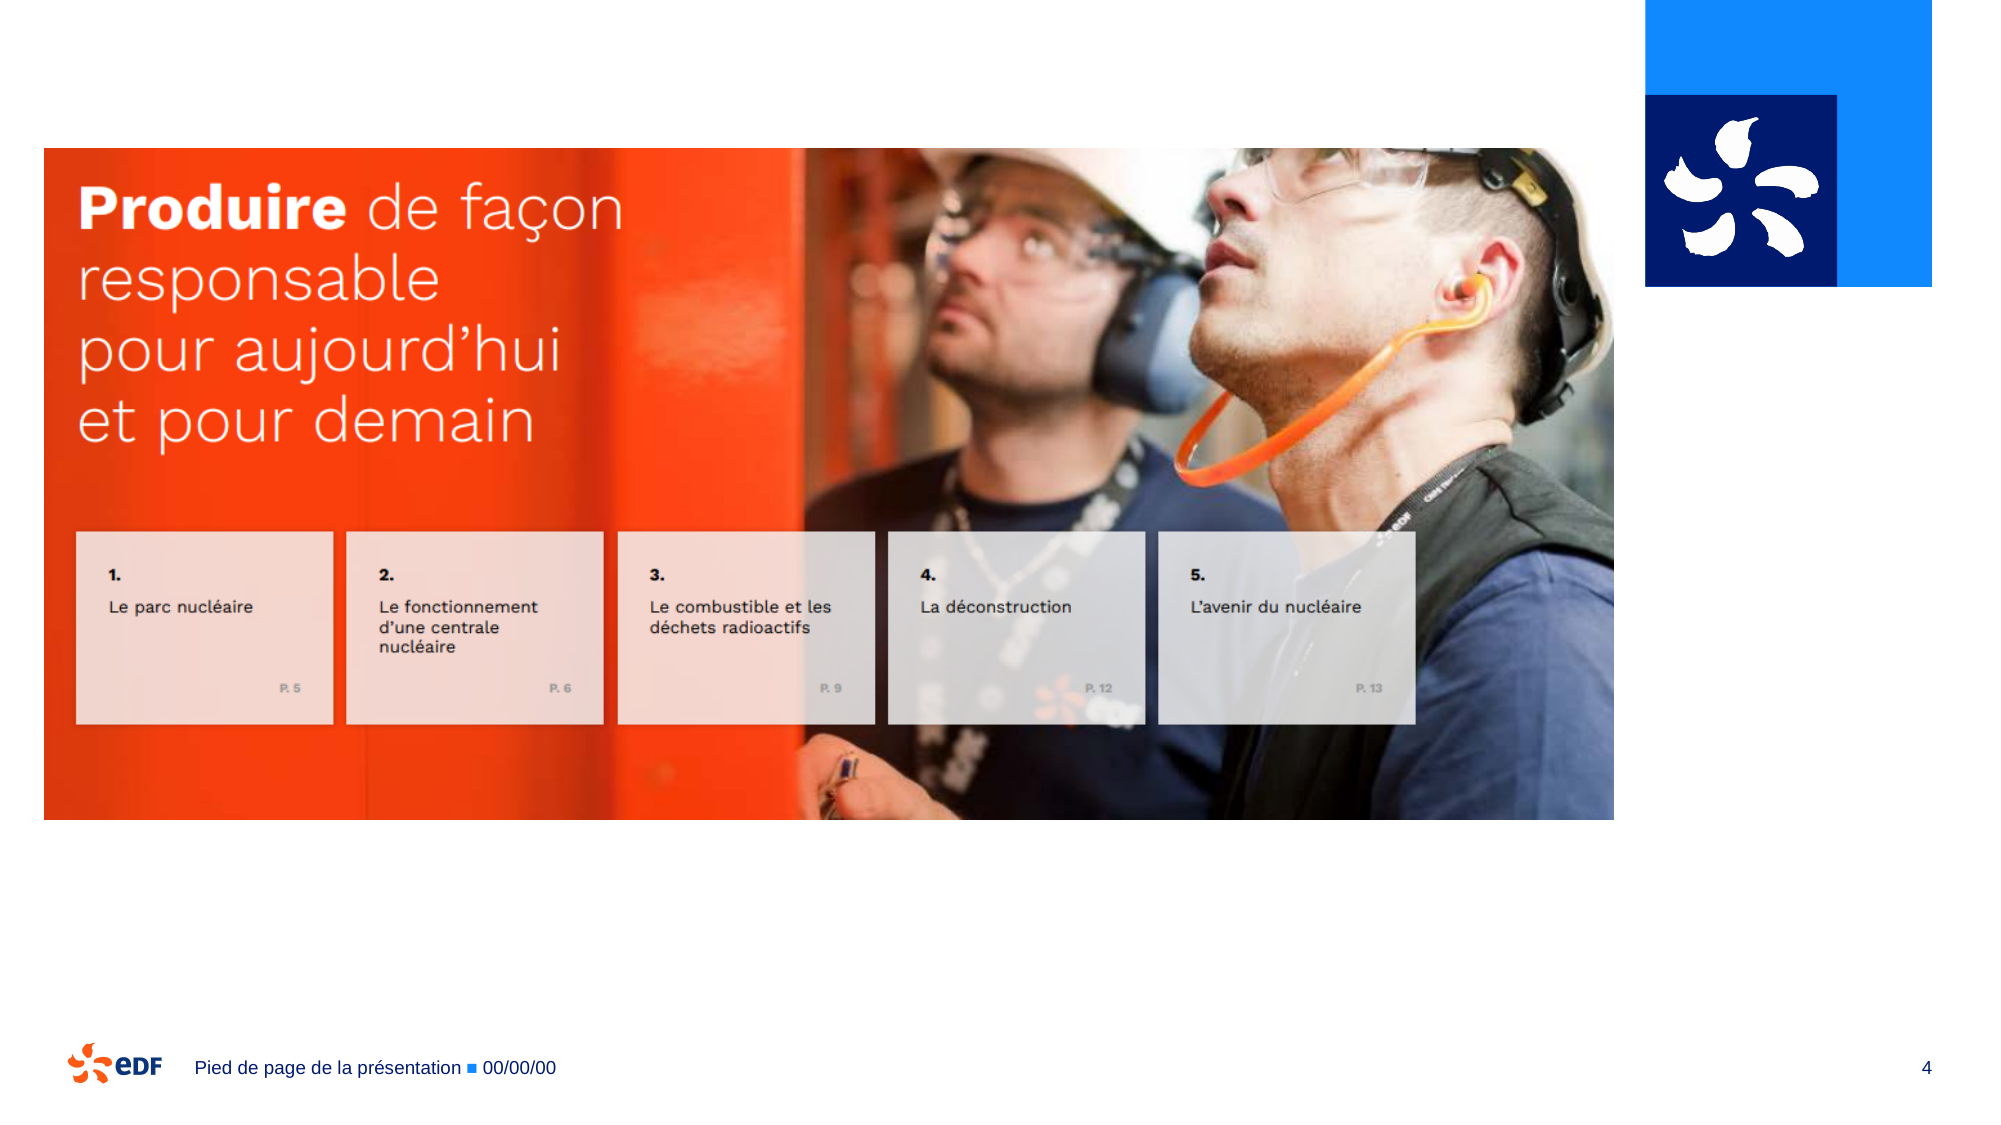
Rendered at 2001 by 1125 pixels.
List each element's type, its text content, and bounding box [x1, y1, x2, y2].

slide_number 4 [1829, 1046, 1948, 1089]
picture [47, 1026, 184, 1102]
picture [1664, 117, 1819, 257]
picture [44, 148, 1614, 820]
footer Pied de page de la présentation ■ 00/00/00 [179, 1046, 830, 1089]
